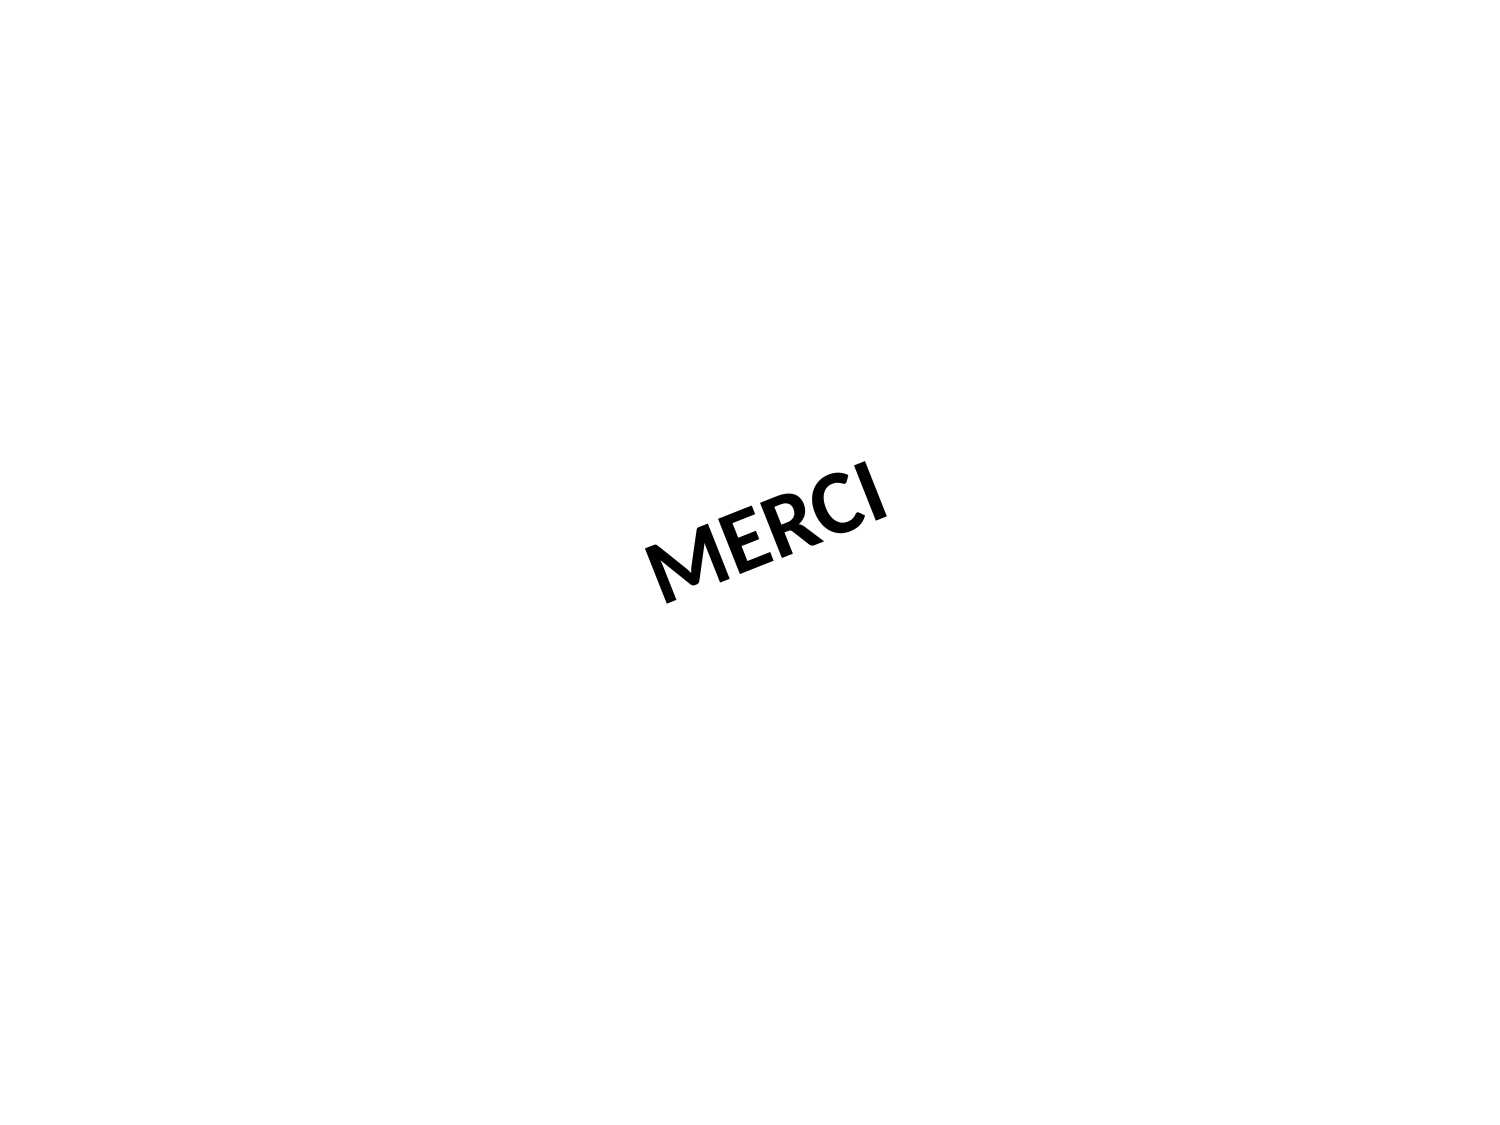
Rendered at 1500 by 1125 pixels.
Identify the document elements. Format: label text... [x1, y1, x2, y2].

title MERCI [101, 190, 1426, 863]
